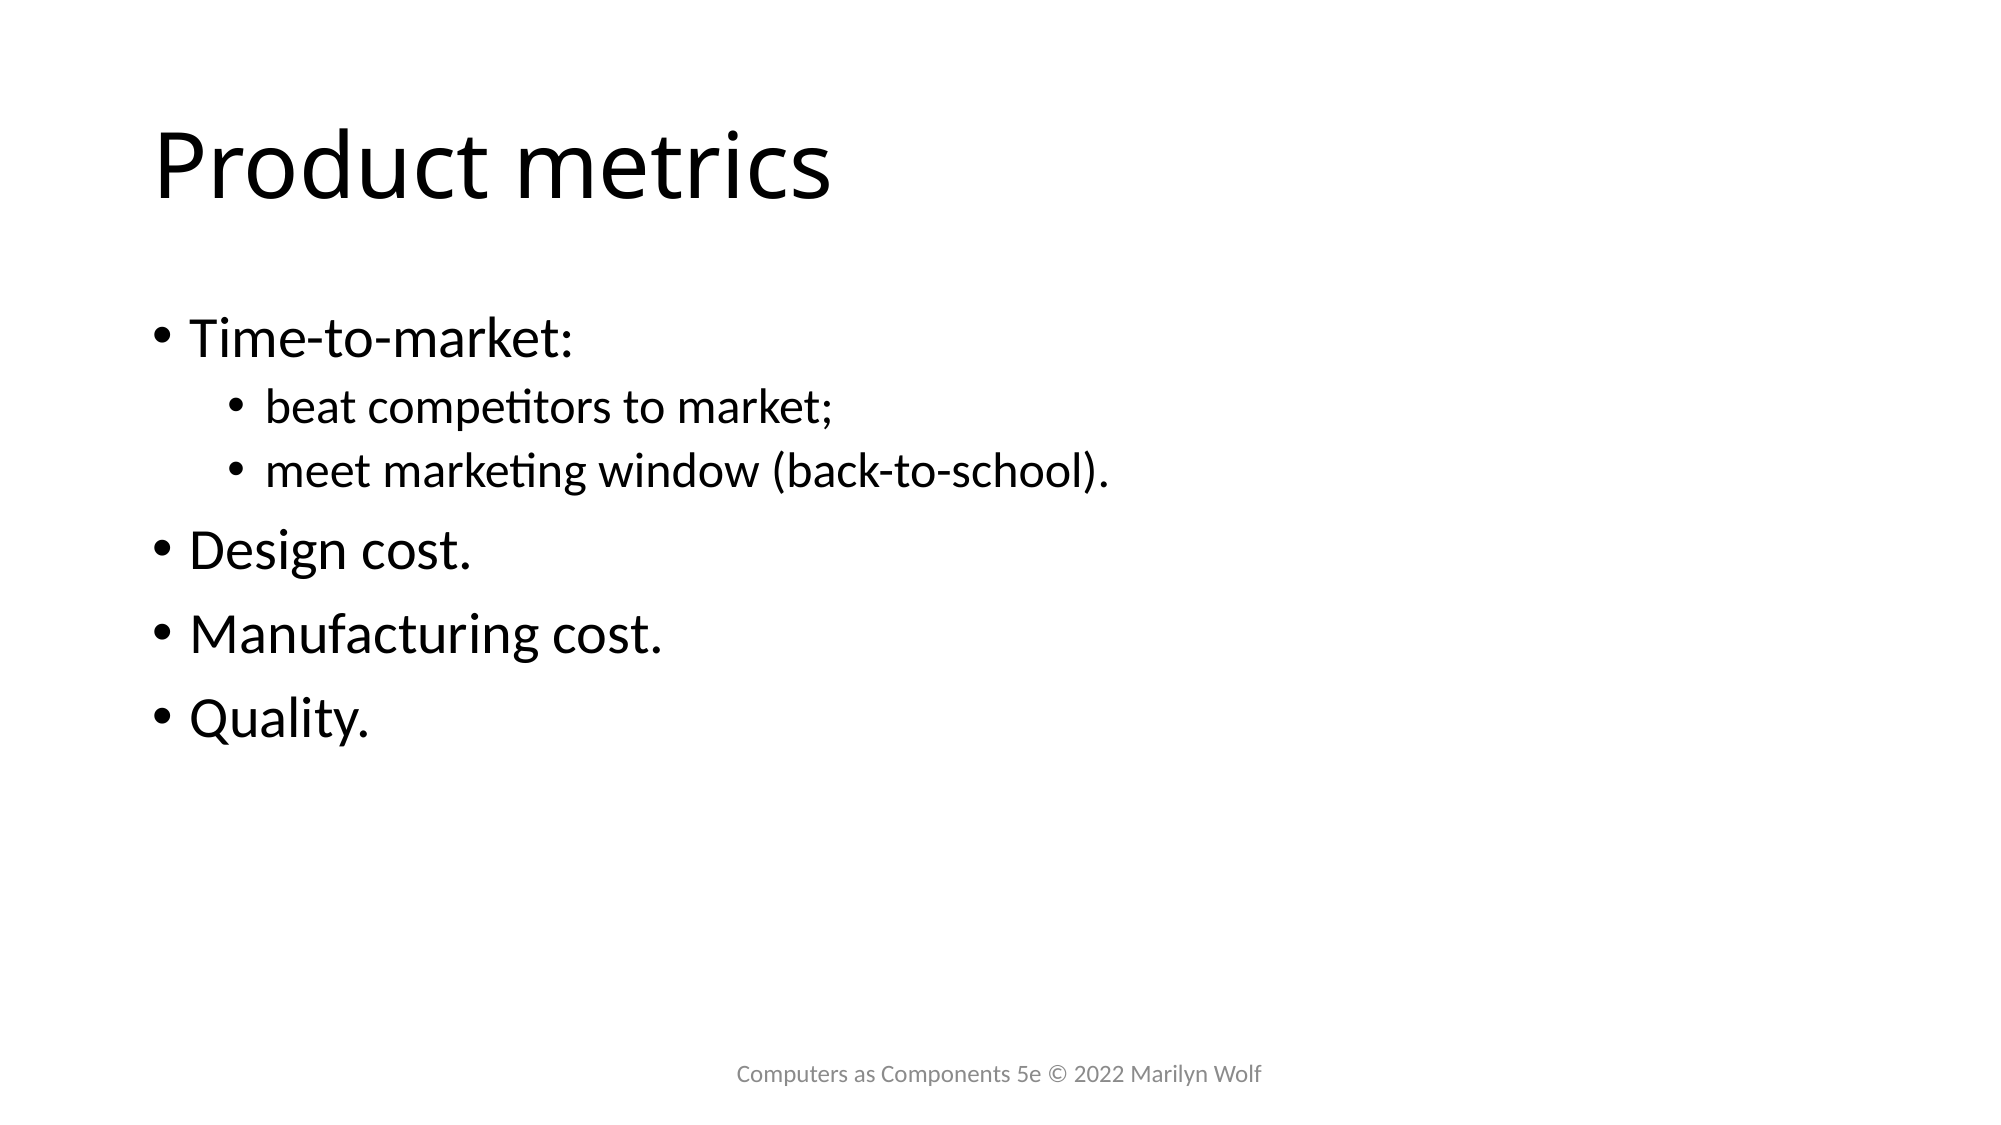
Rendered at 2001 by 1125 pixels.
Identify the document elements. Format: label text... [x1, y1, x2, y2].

title Product metrics [137, 59, 1863, 278]
footer Computers as Components 5e © 2022 Marilyn Wolf [662, 1042, 1338, 1103]
list Time-to-market: beat competitors to market; meet marketing window (back-to-school). Design cost. Manufacturing cost. Quality. [137, 299, 1863, 1014]
